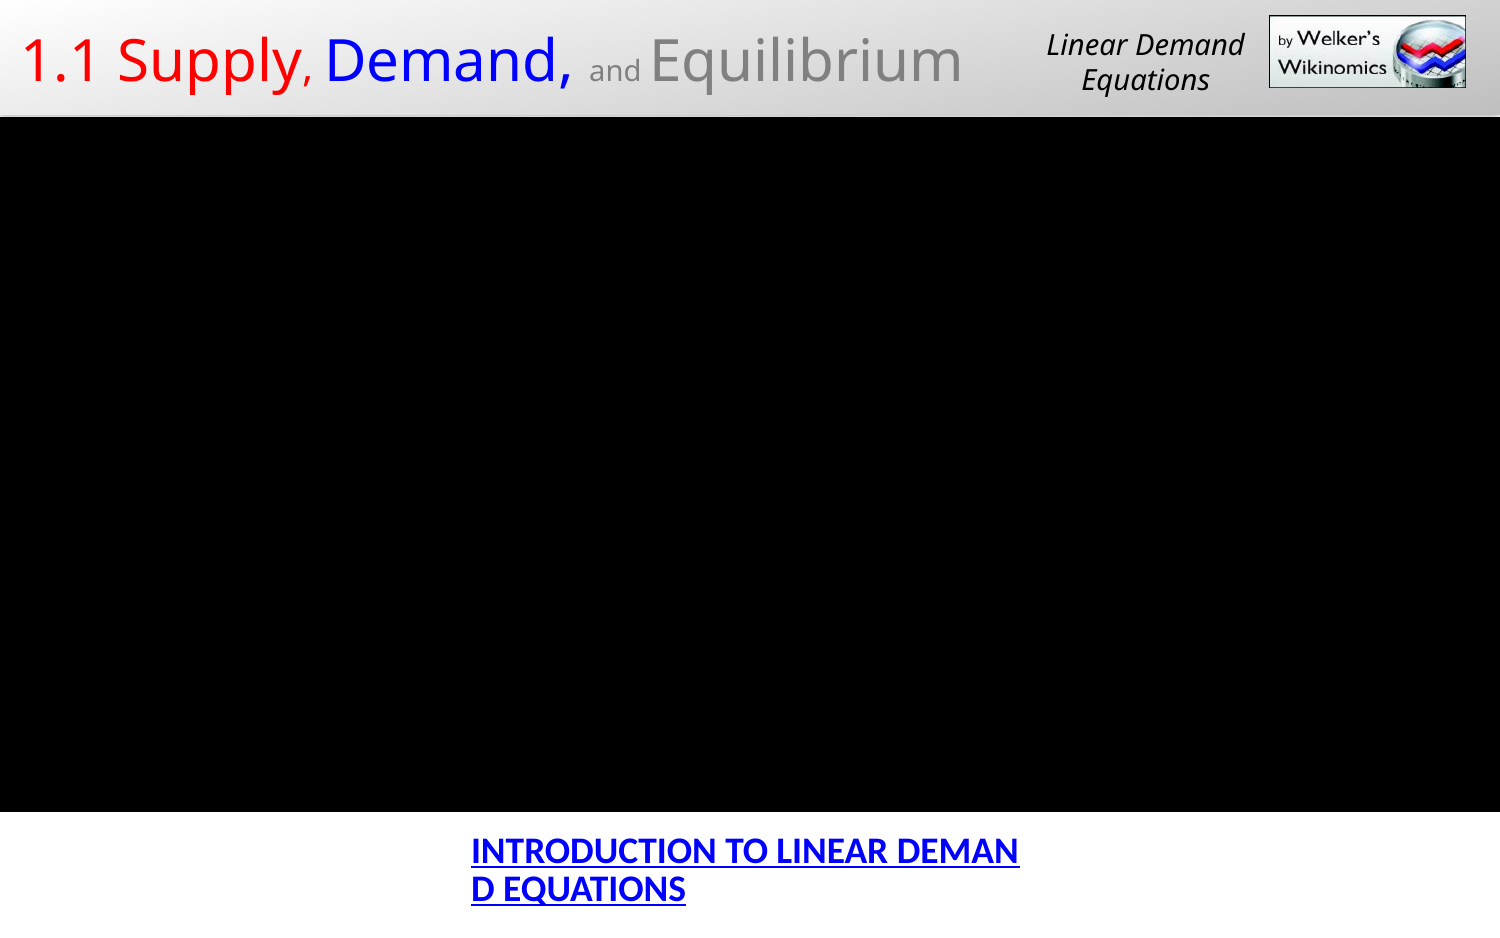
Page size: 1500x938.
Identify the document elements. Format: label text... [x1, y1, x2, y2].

text_box INTRODUCTION TO LINEAR DEMAND EQUATIONS [456, 819, 1044, 879]
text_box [0, 0, 1500, 115]
picture [0, 117, 1500, 812]
